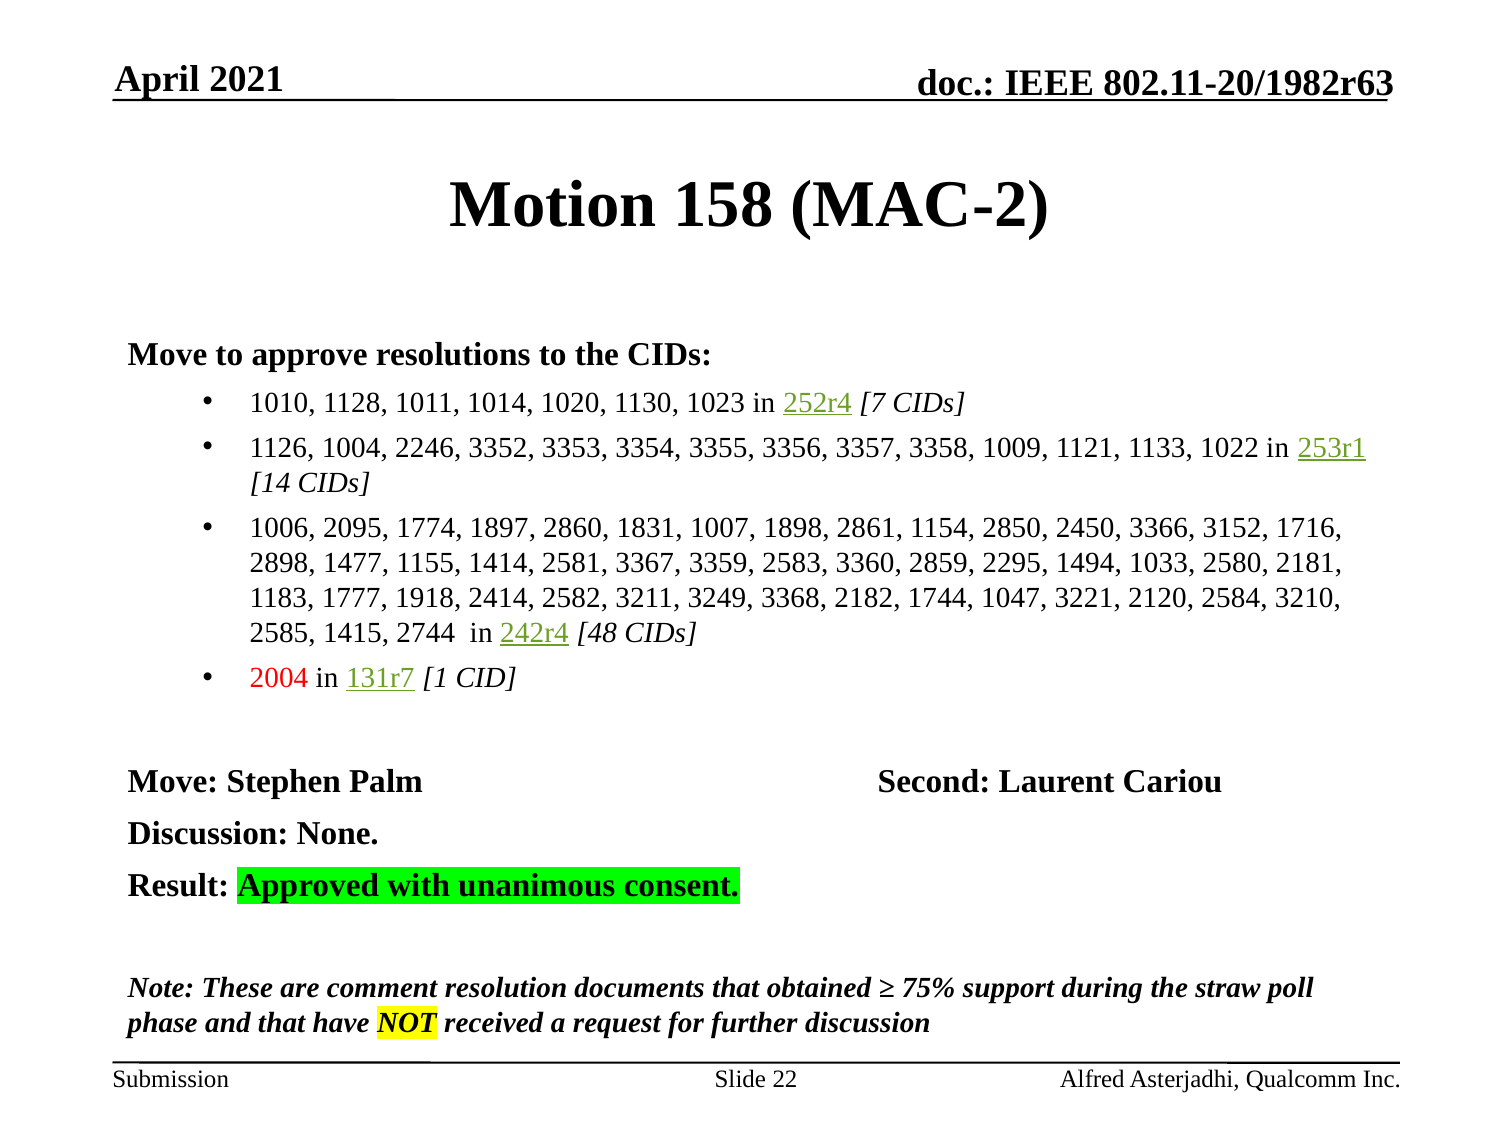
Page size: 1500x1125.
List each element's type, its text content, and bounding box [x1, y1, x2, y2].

list Move to approve resolutions to the CIDs: 1010, 1128, 1011, 1014, 1020, 1130, 1023 in 252r4 [7 CIDs] 1126, 1004, 2246, 3352, 3353, 3354, 3355, 3356, 3357, 3358, 1009, 1121, 1133, 1022 in 253r1 [14 CIDs] 1006, 2095, 1774, 1897, 2860, 1831, 1007, 1898, 2861, 1154, 2850, 2450, 3366, 3152, 1716, 2898, 1477, 1155, 1414, 2581, 3367, 3359, 2583, 3360, 2859, 2295, 1494, 1033, 2580, 2181, 1183, 1777, 1918, 2414, 2582, 3211, 3249, 3368, 2182, 1744, 1047, 3221, 2120, 2584, 3210, 2585, 1415, 2744 in 242r4 [48 CIDs] 2004 in 131r7 [1 CID] Move: Stephen Palm Second: Laurent Cariou Discussion: None. Result: Approved with unanimous consent. Note: These are comment resolution documents that obtained ≥ 75% support during the straw poll phase and that have NOT received a request for further discussion [112, 324, 1388, 1063]
slide_number Slide 22 [712, 1061, 800, 1123]
footer Alfred Asterjadhi, Qualcomm Inc. [878, 1061, 1402, 1093]
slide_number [114, 54, 423, 100]
title Motion 158 (MAC-2) [112, 112, 1388, 288]
